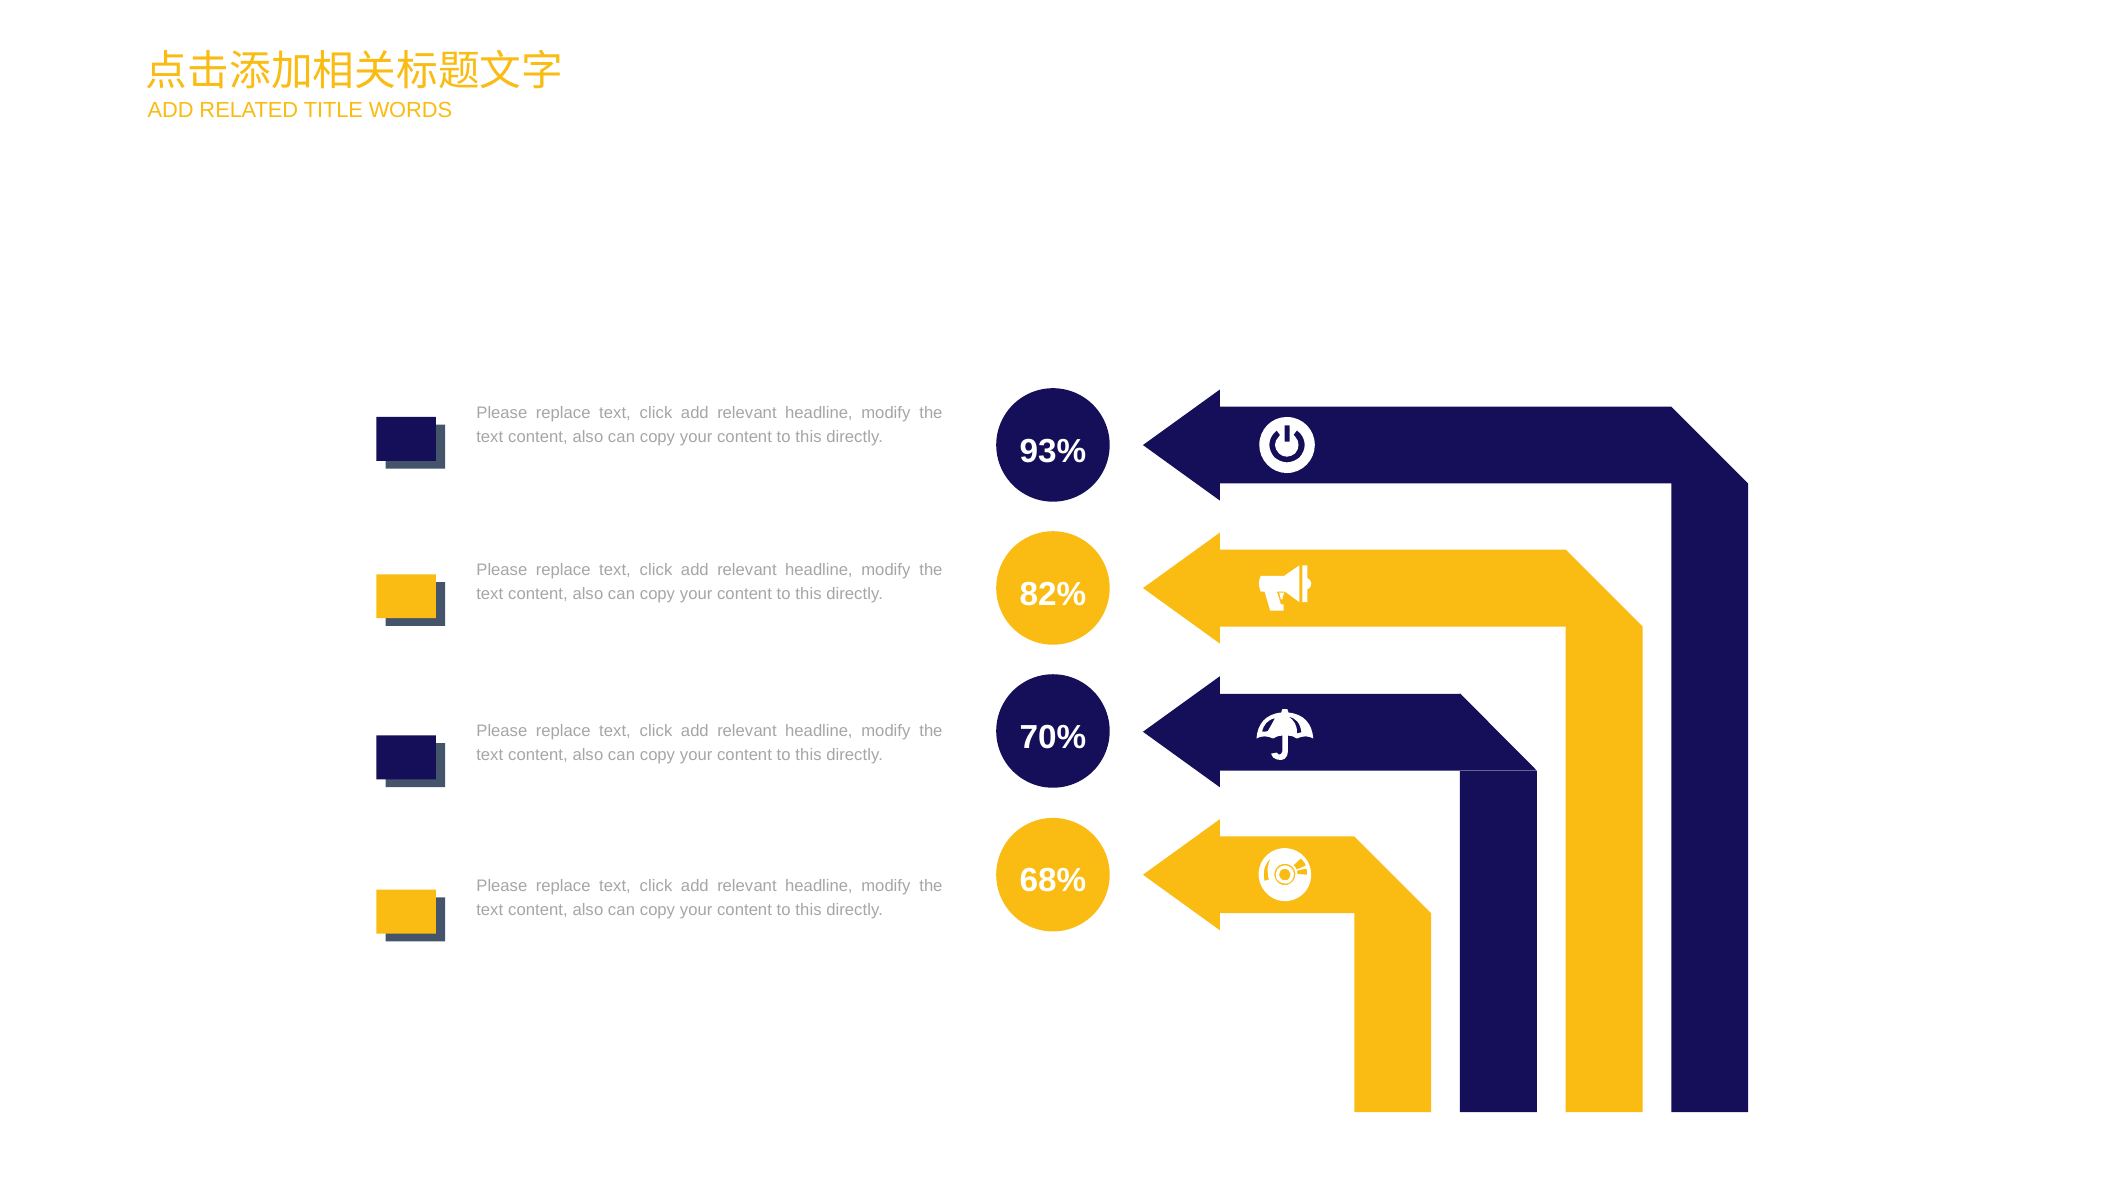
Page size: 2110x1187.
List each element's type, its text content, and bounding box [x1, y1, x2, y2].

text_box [376, 735, 446, 788]
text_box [996, 817, 1110, 932]
text_box ADD RELATED TITLE WORDS [147, 96, 453, 123]
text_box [376, 889, 446, 942]
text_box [376, 574, 446, 626]
text_box Please replace text, click add relevant headline, modify the text content, also can copy your content to this directly. [461, 390, 959, 453]
text_box 点击添加相关标题文字 [145, 43, 564, 95]
text_box Please replace text, click add relevant headline, modify the text content, also can copy your content to this directly. [461, 708, 959, 772]
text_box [996, 388, 1110, 502]
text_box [376, 416, 446, 469]
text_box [1142, 819, 1432, 1112]
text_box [1142, 389, 1749, 1112]
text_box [996, 531, 1110, 645]
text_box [996, 674, 1110, 788]
text_box Please replace text, click add relevant headline, modify the text content, also can copy your content to this directly. [461, 547, 959, 611]
text_box Please replace text, click add relevant headline, modify the text content, also can copy your content to this directly. [461, 863, 959, 926]
